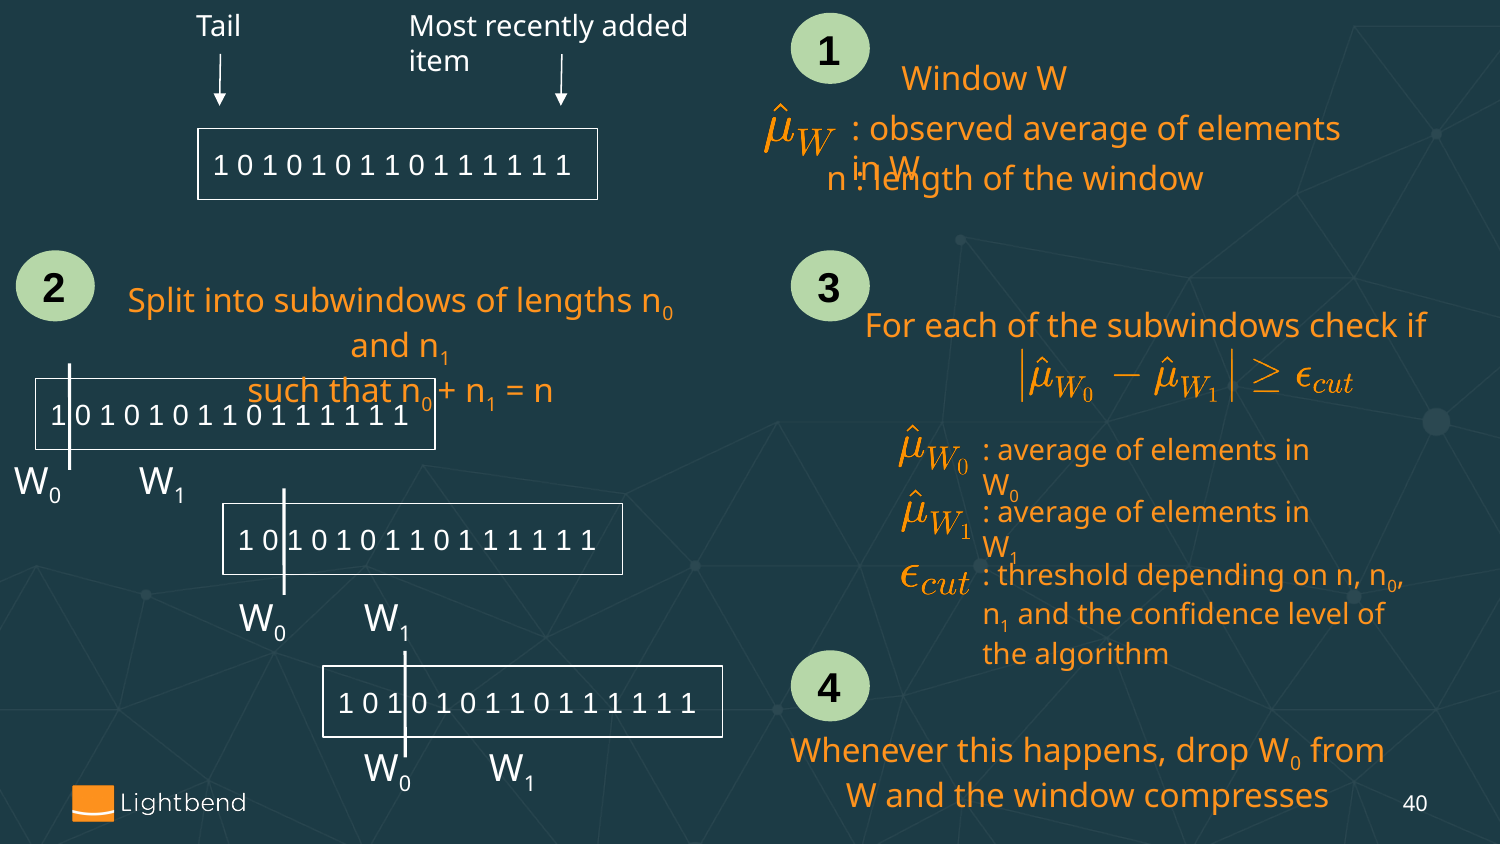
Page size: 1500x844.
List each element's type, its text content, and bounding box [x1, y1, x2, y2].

text_box W0 [349, 729, 428, 801]
text_box W1 [474, 729, 553, 801]
text_box 1 0 1 0 1 0 1 1 0 1 1 1 1 1 1 [410, 666, 723, 738]
text_box Most recently added item [393, 0, 762, 54]
text_box : observed average of elements in W [836, 91, 1370, 163]
text_box 1 0 1 0 1 0 1 1 0 1 1 1 1 1 1 [222, 503, 279, 575]
text_box 1 0 1 0 1 0 1 1 0 1 1 1 1 1 1 [197, 128, 598, 200]
text_box Split into subwindows of lengths n0 and n1 such that n0 + n1 = n [80, 263, 721, 371]
text_box n : length of the window [811, 141, 1345, 213]
text_box Window W [886, 41, 1204, 91]
text_box W1 [349, 579, 428, 651]
text_box W0 [223, 579, 303, 651]
text_box : average of elements in W1 [980, 478, 1336, 541]
text_box W1 [124, 441, 203, 513]
text_box 1 0 1 0 1 0 1 1 0 1 1 1 1 1 1 [75, 378, 435, 450]
text_box : average of elements in W0 [967, 415, 1336, 478]
text_box 2 [15, 250, 95, 322]
text_box 1 0 1 0 1 0 1 1 0 1 1 1 1 1 1 [289, 503, 623, 575]
picture [72, 785, 245, 822]
text_box 4 [790, 650, 870, 722]
picture [897, 420, 977, 480]
picture [1016, 344, 1358, 407]
text_box : threshold depending on n, n0, n1 and the confidence level of the algorithm [967, 541, 1437, 667]
text_box 3 [790, 250, 870, 322]
text_box Whenever this happens, drop W0 from W and the window compresses [768, 713, 1408, 821]
text_box Tail [180, 0, 260, 54]
text_box 1 [790, 12, 870, 84]
text_box 1 0 1 0 1 0 1 1 0 1 1 1 1 1 1 [35, 378, 65, 441]
text_box For each of the subwindows check if [830, 288, 1471, 396]
picture [899, 558, 976, 600]
picture [762, 98, 842, 162]
text_box W0 [0, 441, 78, 513]
text_box 1 0 1 0 1 0 1 1 0 1 1 1 1 1 1 [322, 666, 400, 738]
picture [900, 484, 980, 542]
slide_number ‹#› [1090, 782, 1428, 827]
